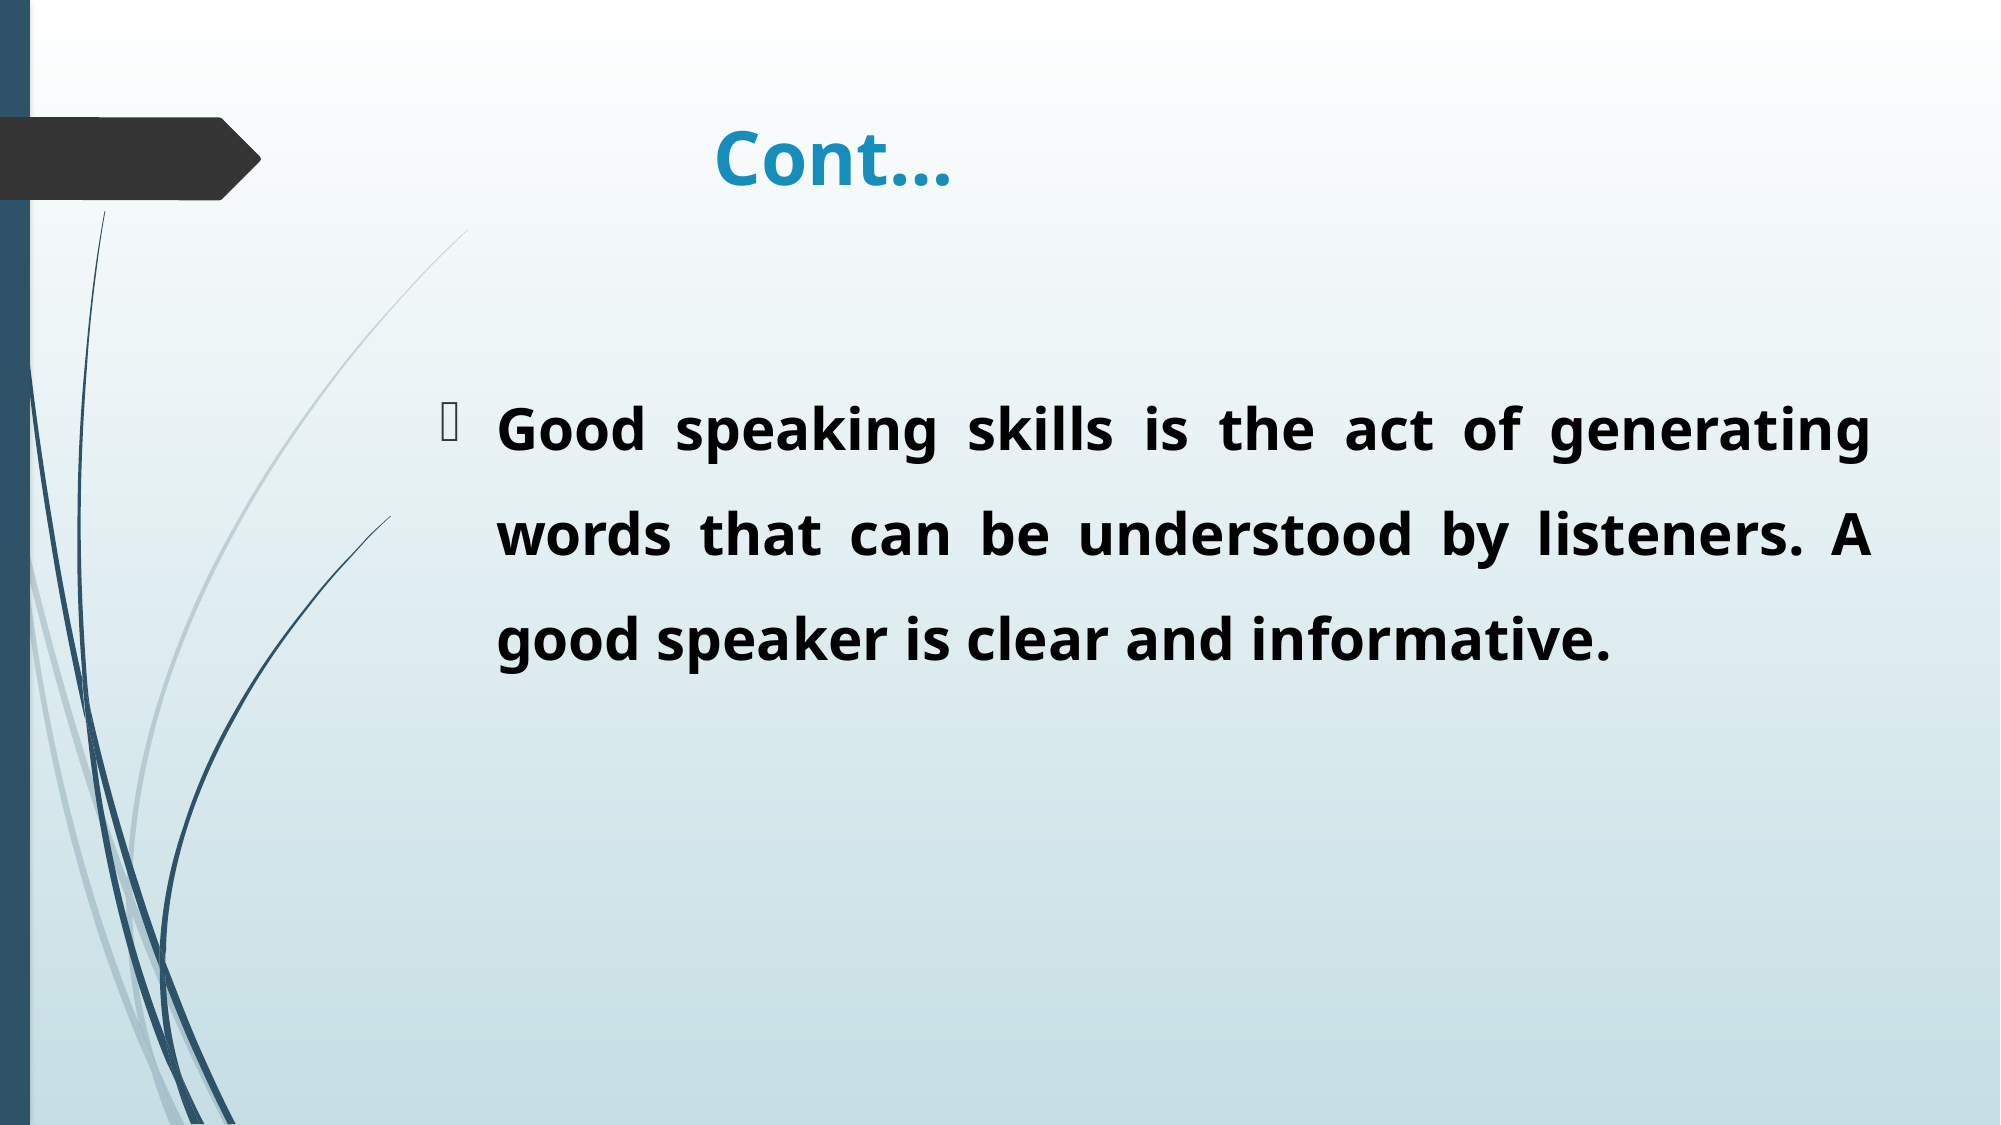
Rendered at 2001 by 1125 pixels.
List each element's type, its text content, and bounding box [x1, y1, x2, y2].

title Cont… [425, 102, 1888, 313]
list Good speaking skills is the act of generating words that can be understood by listeners. A good speaker is clear and informative. [424, 350, 1888, 970]
